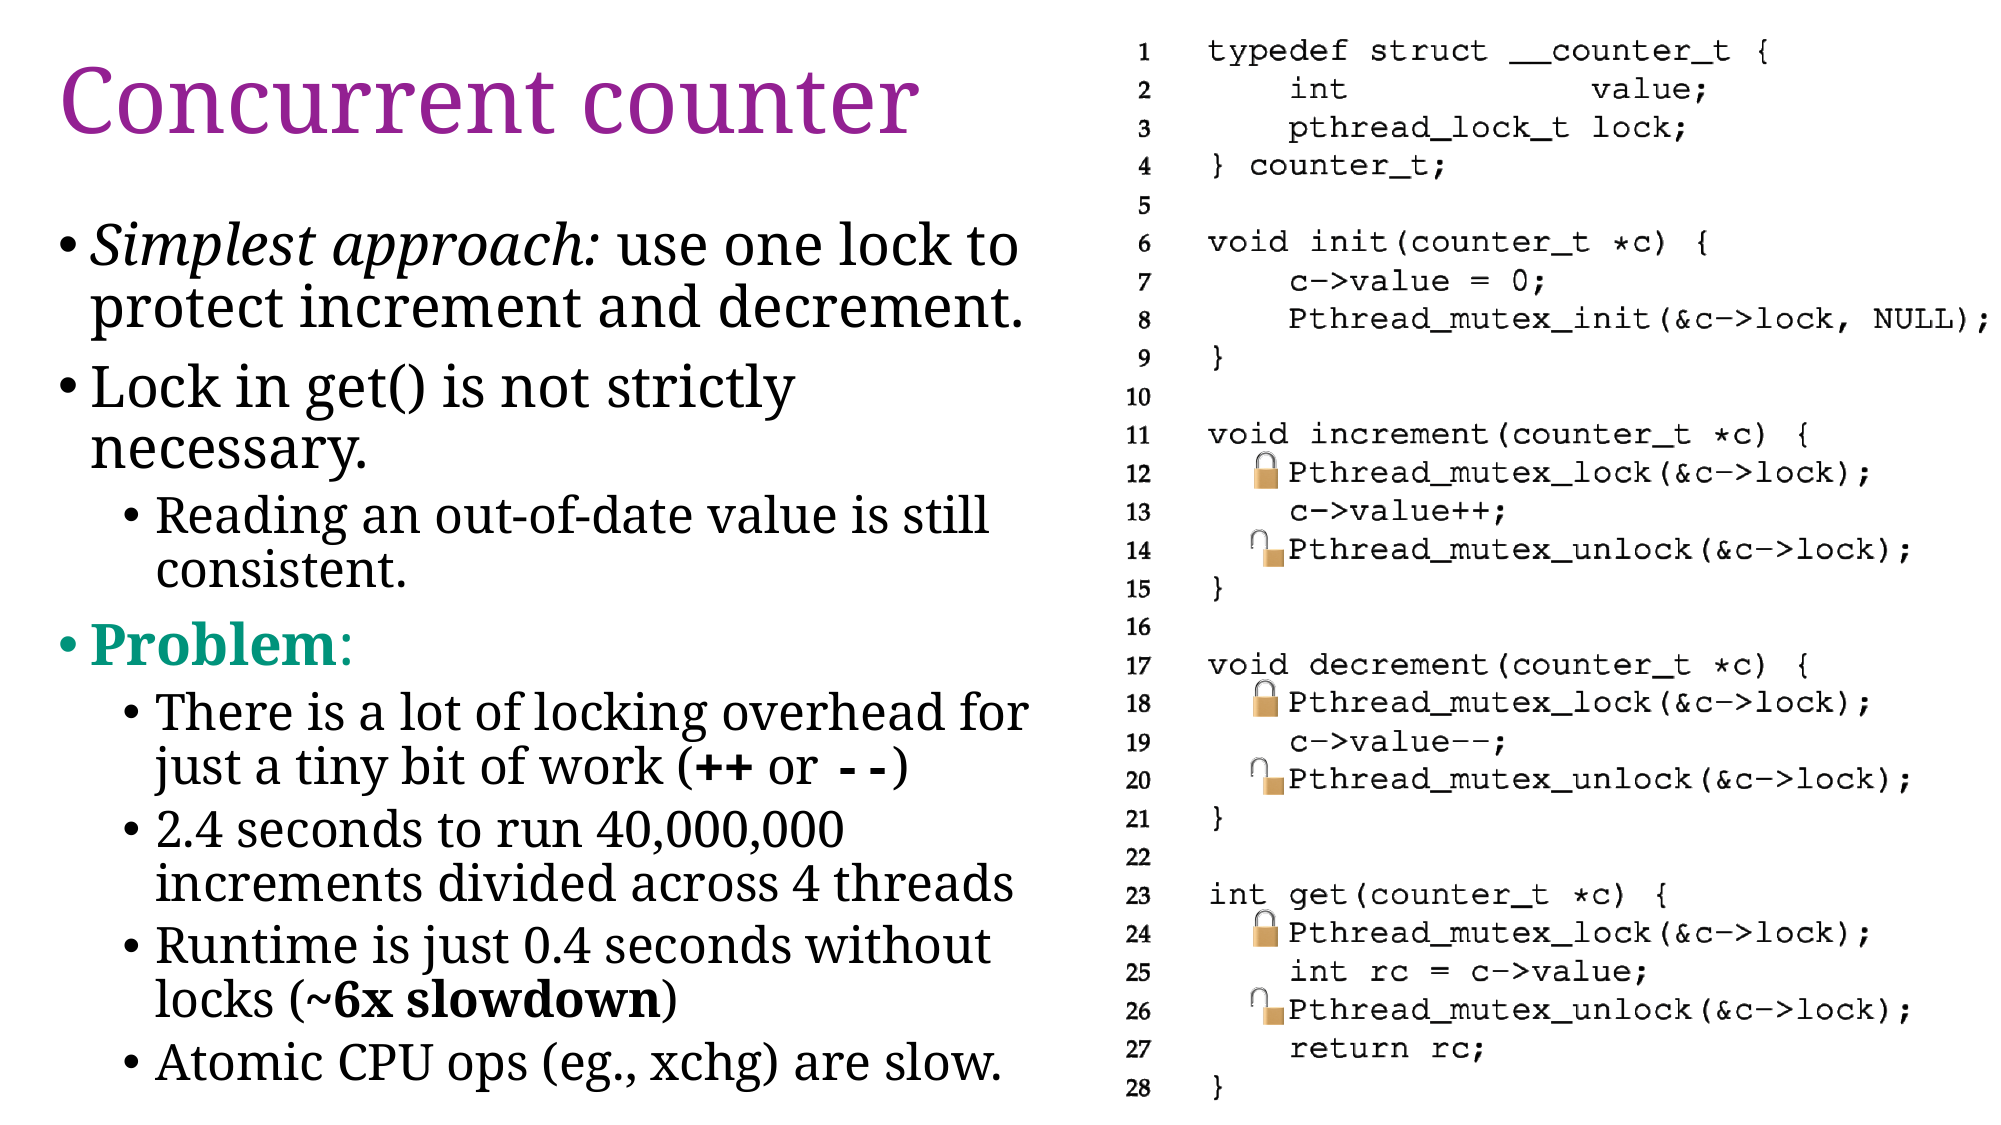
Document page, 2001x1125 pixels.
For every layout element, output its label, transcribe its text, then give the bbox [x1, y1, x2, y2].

picture [1254, 451, 1278, 489]
list Simplest approach: use one lock to protect increment and decrement. Lock in get() is not strictly necessary. Reading an out-of-date value is still consistent. Problem: There is a lot of locking overhead for just a tiny bit of work (++ or --) 2.4 seconds to run 40,000,000 increments divided across 4 threads Runtime is just 0.4 seconds without locks (~6x slowdown) Atomic CPU ops (eg., xchg) are slow. [43, 208, 1078, 1101]
picture [1250, 757, 1284, 795]
picture [1250, 987, 1284, 1025]
picture [1253, 909, 1278, 947]
picture [1253, 679, 1278, 717]
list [1120, 25, 1993, 1101]
picture [1250, 529, 1284, 567]
title Concurrent counter [43, 25, 988, 184]
